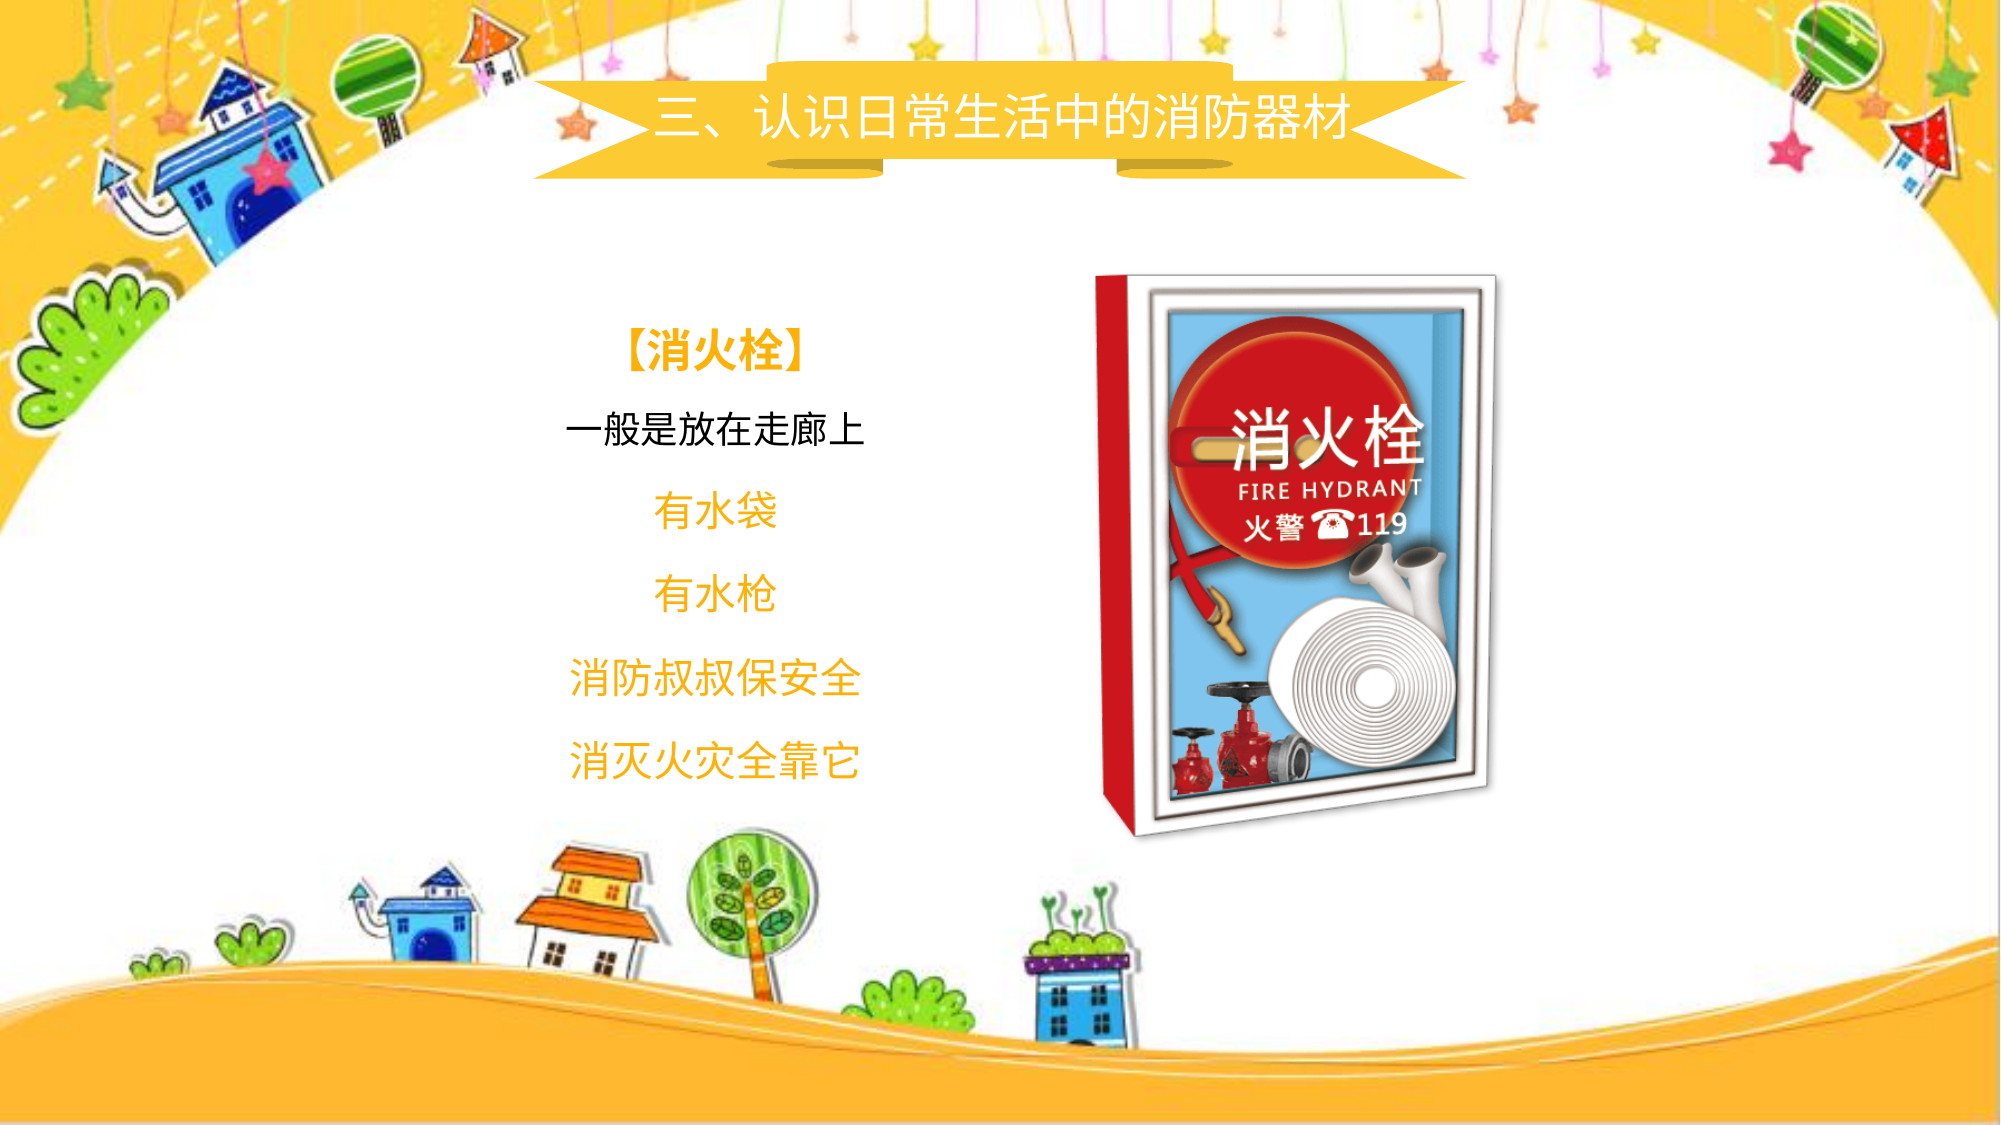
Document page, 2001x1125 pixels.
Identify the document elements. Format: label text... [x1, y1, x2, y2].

picture [0, 0, 2001, 1125]
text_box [533, 61, 1467, 179]
text_box 【消火栓】 一般是放在走廊上 有水袋 有水枪 消防叔叔保安全 消灭火灾全靠它 [402, 280, 830, 798]
